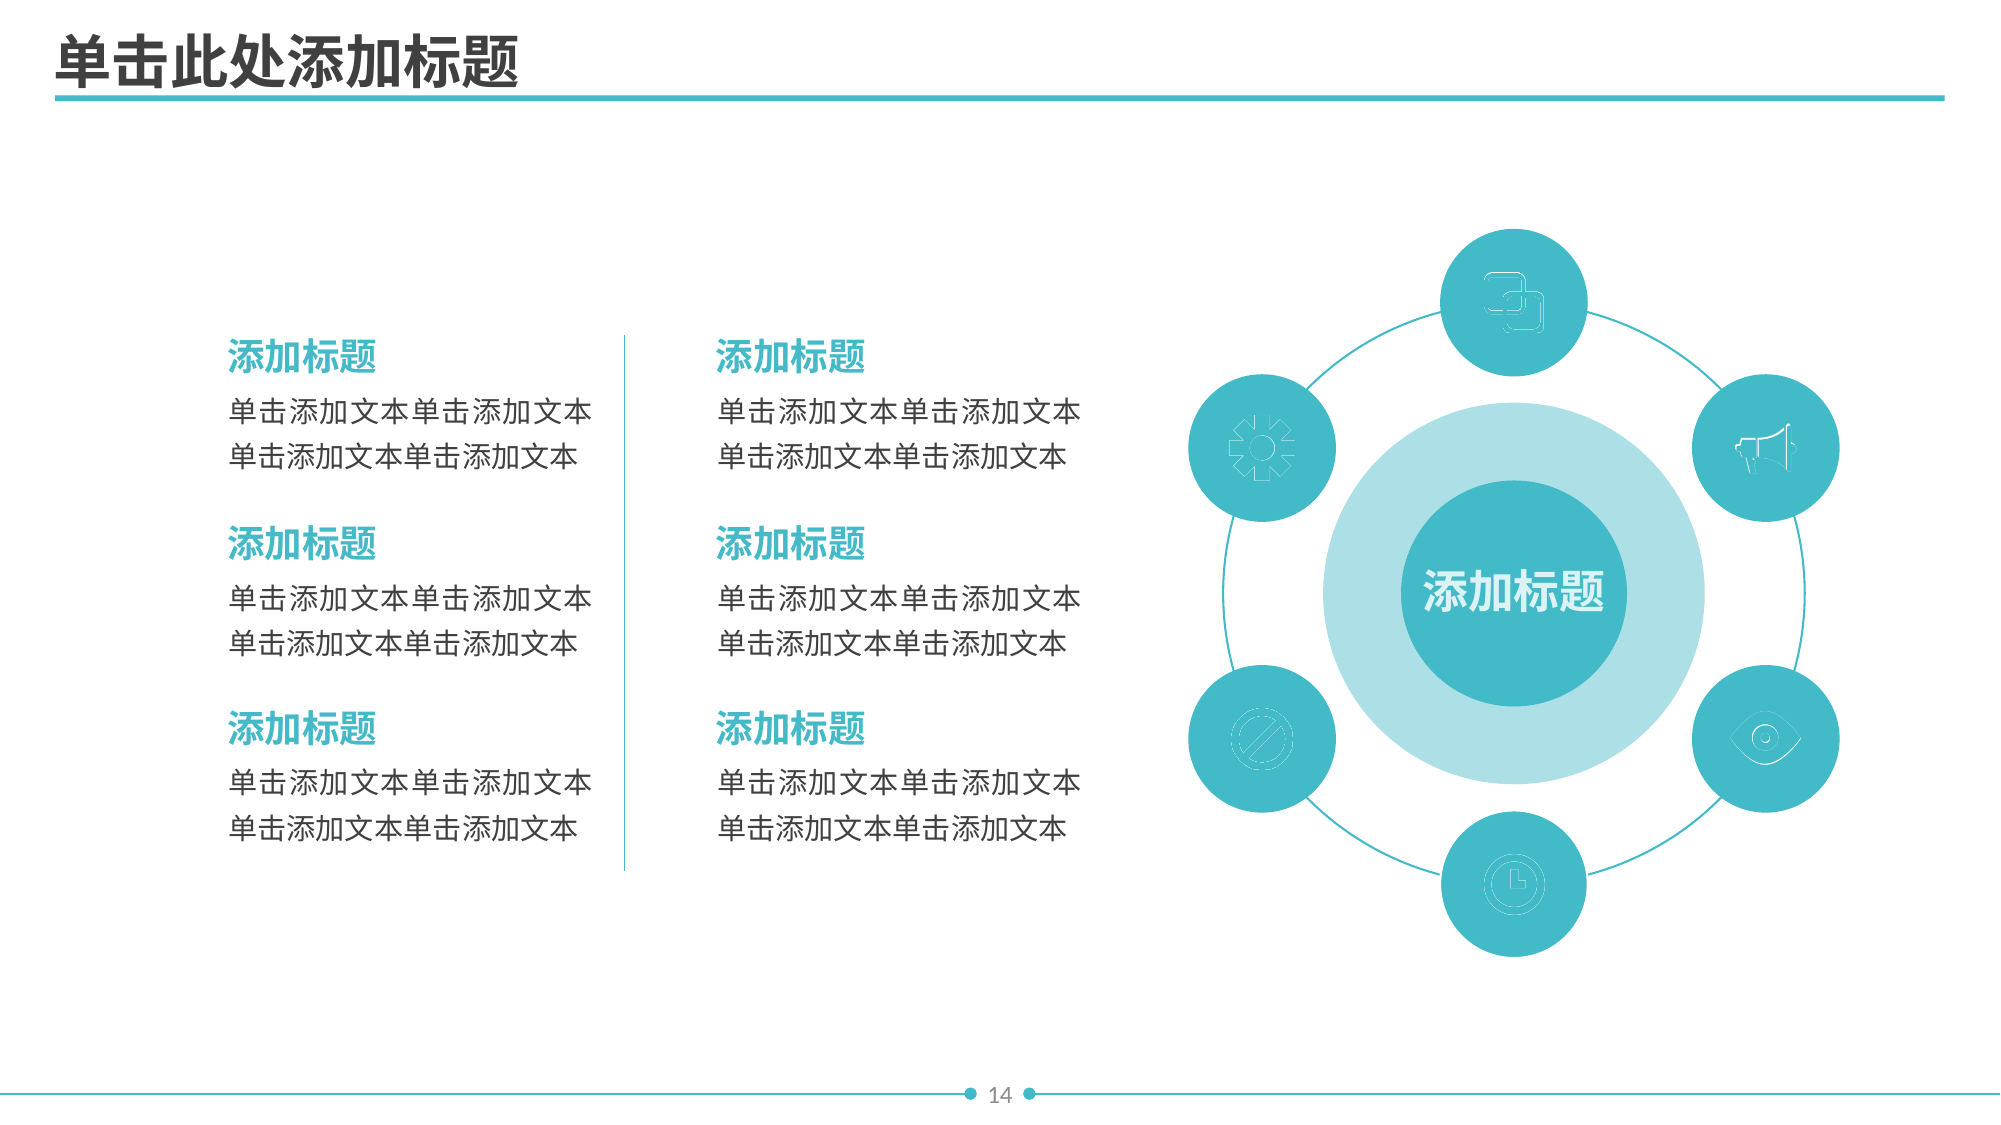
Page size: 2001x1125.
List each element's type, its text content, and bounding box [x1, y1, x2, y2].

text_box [701, 330, 1097, 478]
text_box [1188, 374, 1336, 522]
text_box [212, 702, 608, 850]
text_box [1440, 228, 1588, 377]
text_box 单击此处添加标题 [39, 26, 1174, 104]
text_box [1222, 522, 1335, 664]
picture [1484, 273, 1544, 333]
text_box [1321, 668, 1707, 876]
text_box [701, 517, 1097, 665]
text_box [1385, 480, 1643, 707]
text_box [1188, 664, 1336, 813]
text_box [701, 702, 1097, 850]
picture [1734, 417, 1799, 482]
slide_number 14 [774, 1063, 1225, 1124]
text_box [1691, 664, 1840, 813]
picture [1229, 415, 1295, 481]
text_box [1321, 311, 1707, 519]
text_box [1693, 522, 1806, 664]
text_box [212, 517, 608, 665]
text_box [1322, 401, 1706, 786]
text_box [1691, 374, 1840, 522]
picture [1231, 708, 1293, 770]
picture [1484, 854, 1545, 915]
picture [1730, 711, 1801, 764]
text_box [212, 330, 608, 478]
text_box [1440, 810, 1588, 959]
